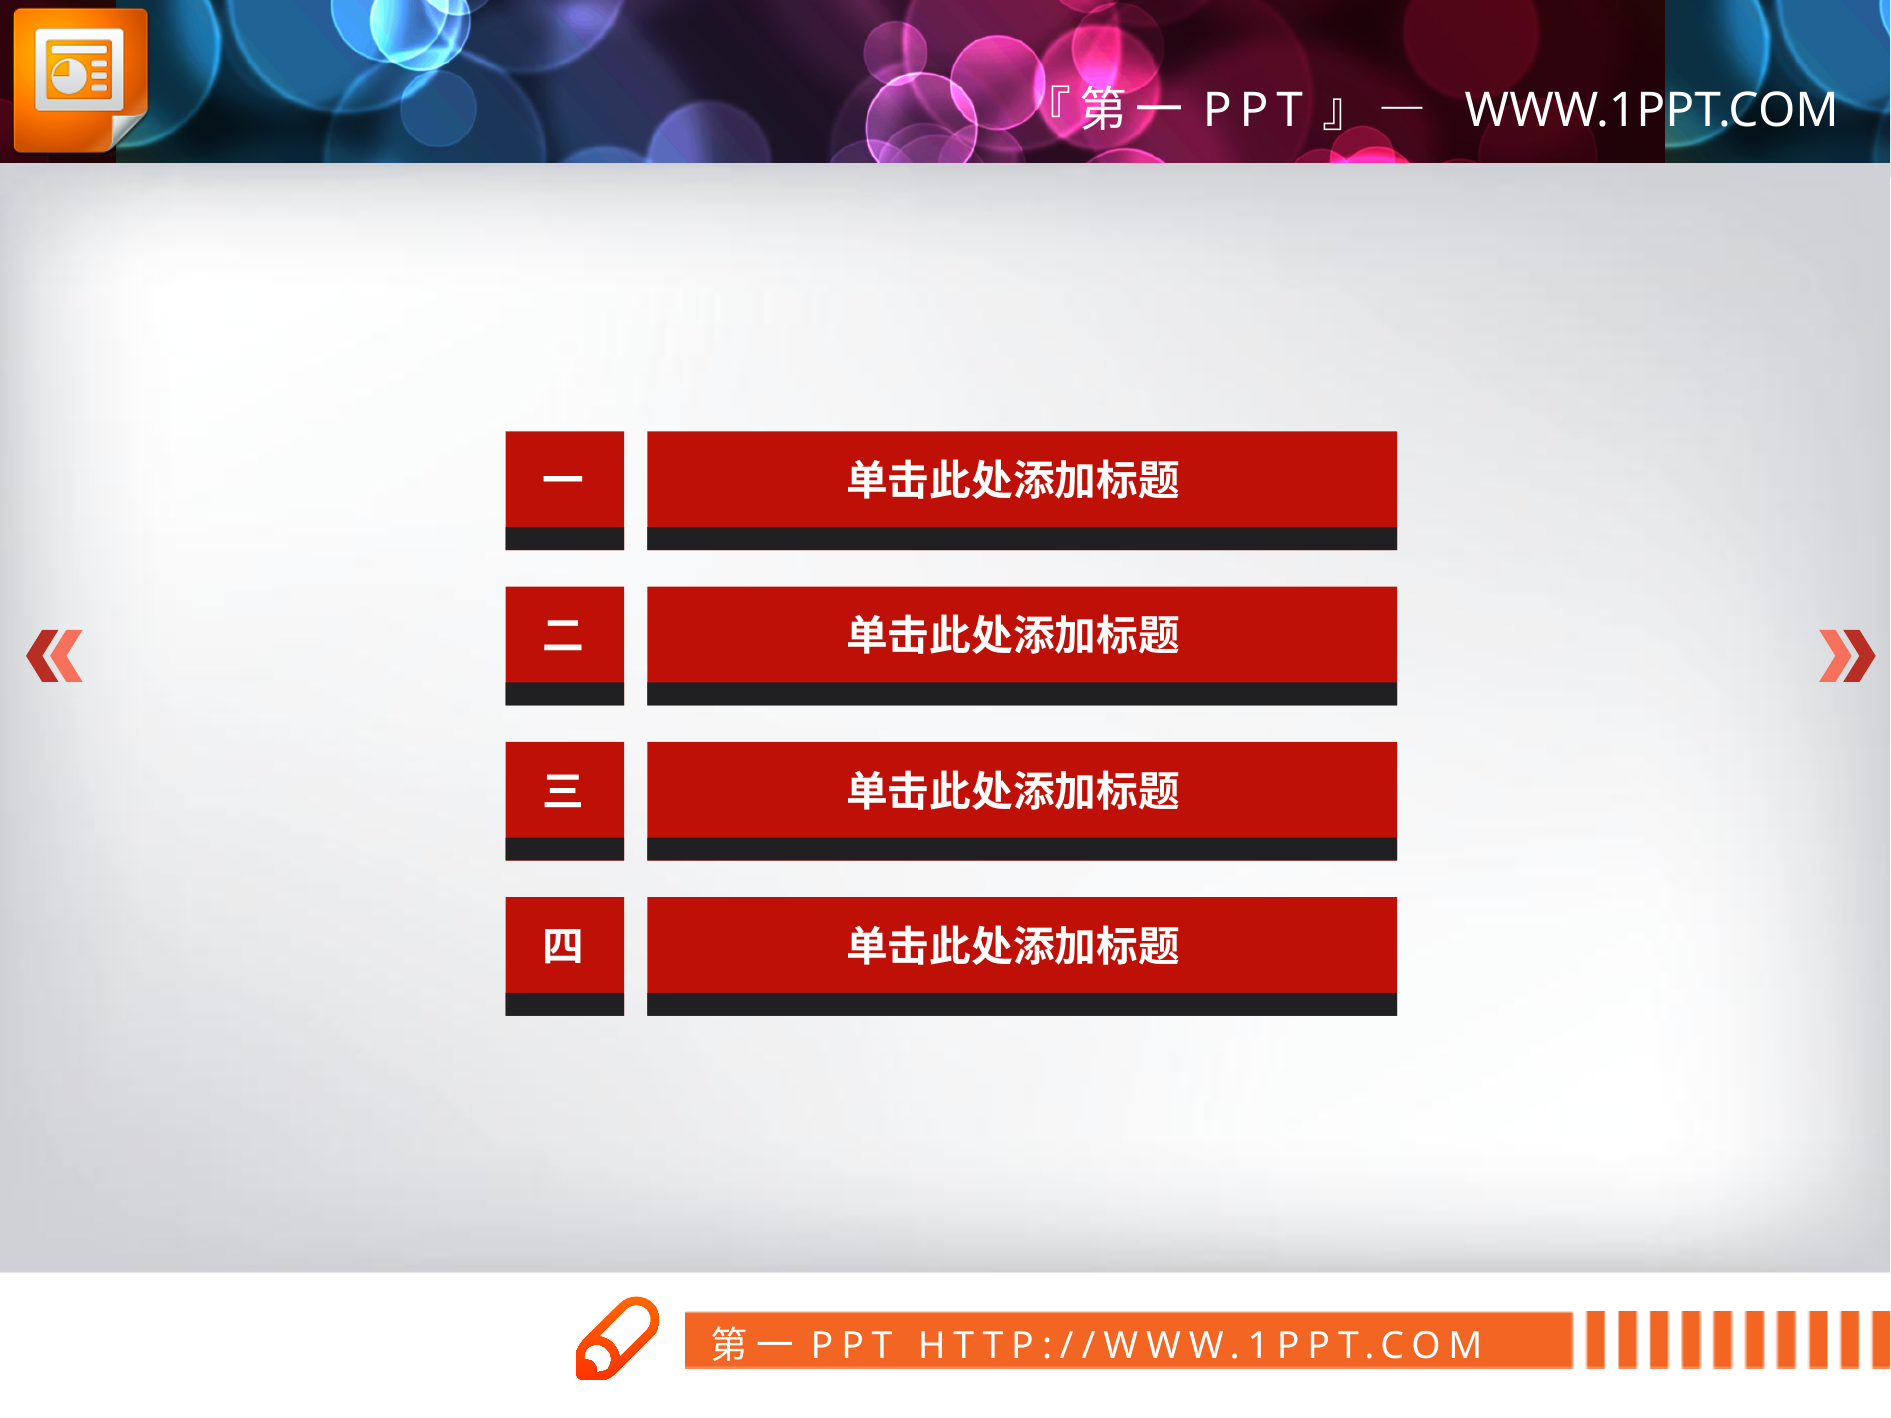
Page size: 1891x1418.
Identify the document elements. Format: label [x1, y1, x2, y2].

text_box [505, 431, 1398, 551]
picture [685, 1311, 1891, 1369]
text_box [25, 629, 83, 683]
text_box [505, 896, 1398, 1017]
text_box [505, 741, 1398, 861]
picture [0, 0, 1891, 1275]
text_box [505, 586, 1398, 706]
text_box [1818, 629, 1876, 683]
